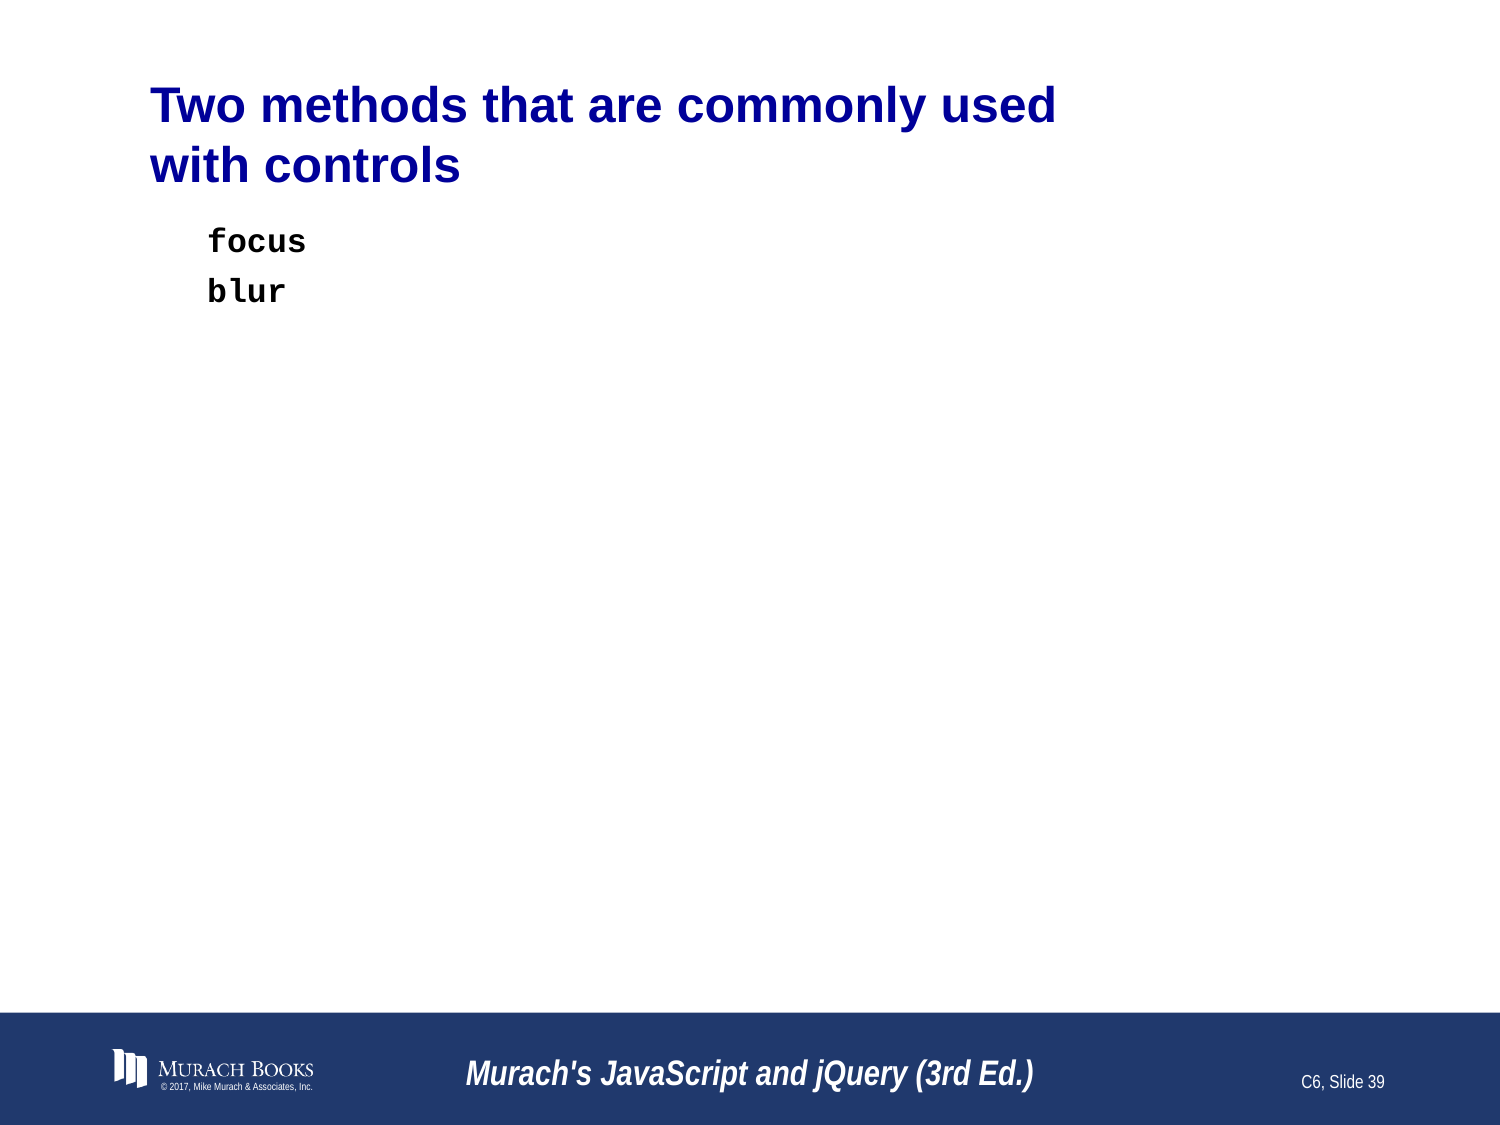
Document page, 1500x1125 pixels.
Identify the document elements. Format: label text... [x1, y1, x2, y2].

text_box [149, 224, 1348, 718]
footer © 2017, Mike Murach & Associates, Inc. [12, 1025, 463, 1100]
slide_number Murach's JavaScript and jQuery (3rd Ed.) [463, 1025, 1050, 1100]
slide_number C6, Slide 39 [1087, 1025, 1400, 1100]
title Two methods that are commonly used with controls [150, 72, 1350, 194]
